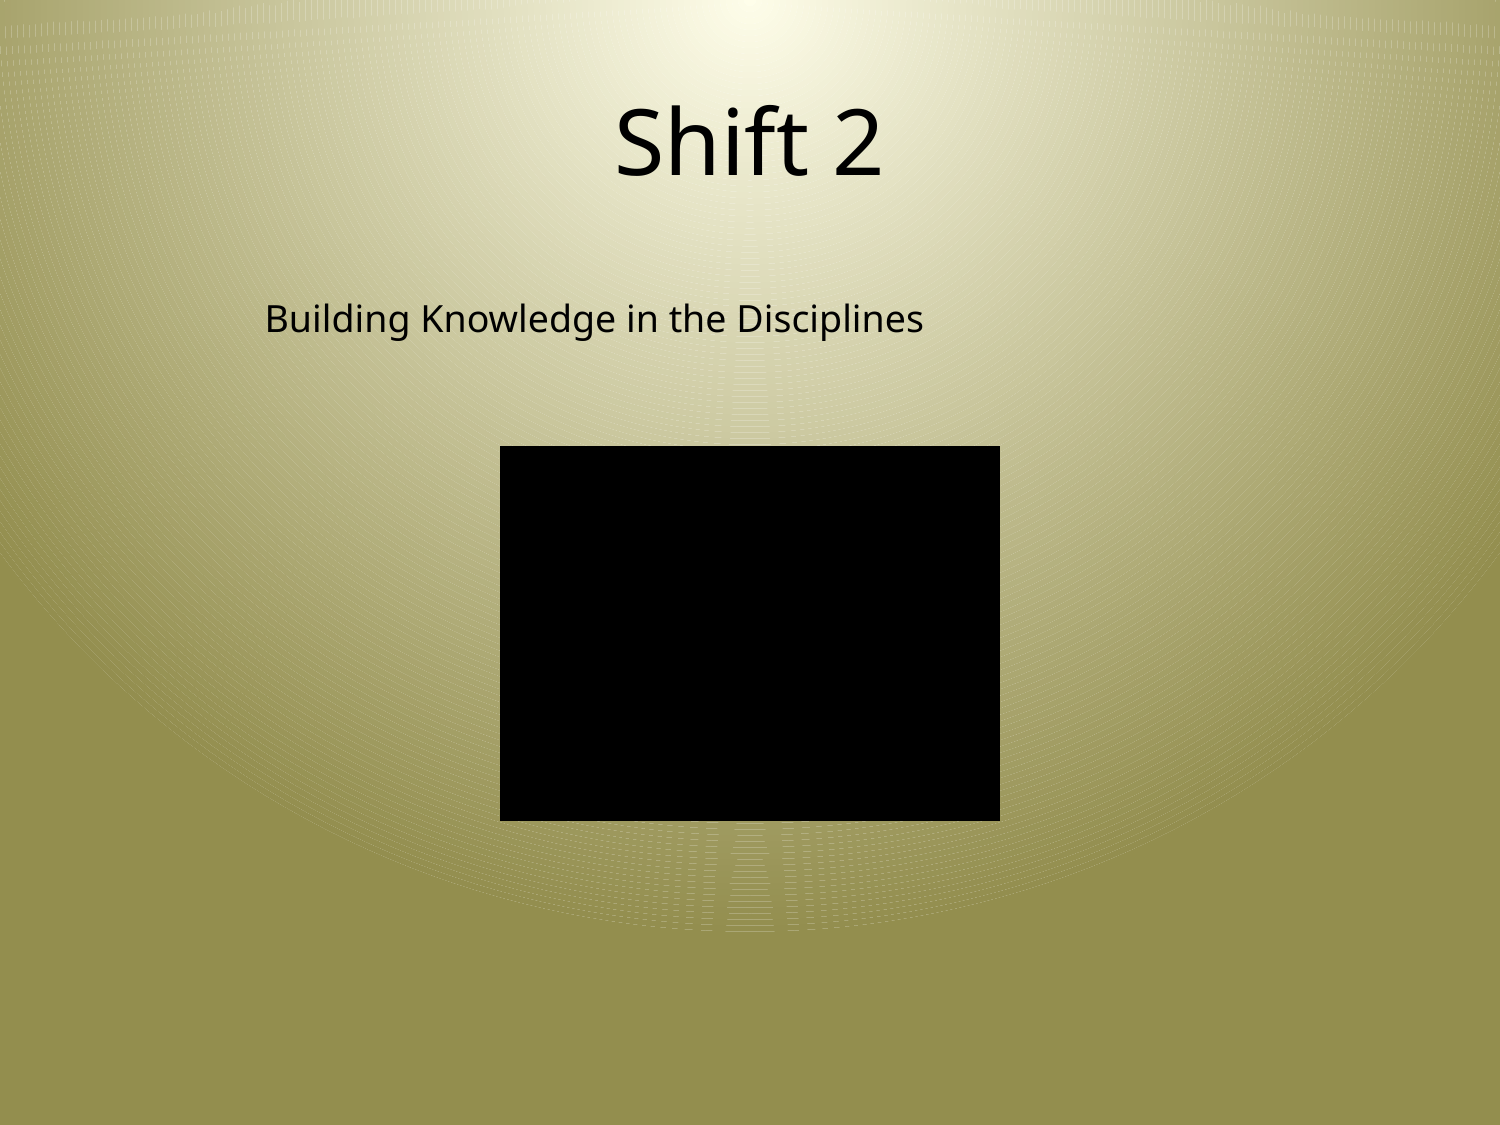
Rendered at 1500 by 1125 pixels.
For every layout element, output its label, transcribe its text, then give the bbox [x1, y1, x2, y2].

title Shift 2 [75, 45, 1425, 233]
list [499, 445, 1001, 822]
text_box Building Knowledge in the Disciplines [249, 287, 1225, 348]
